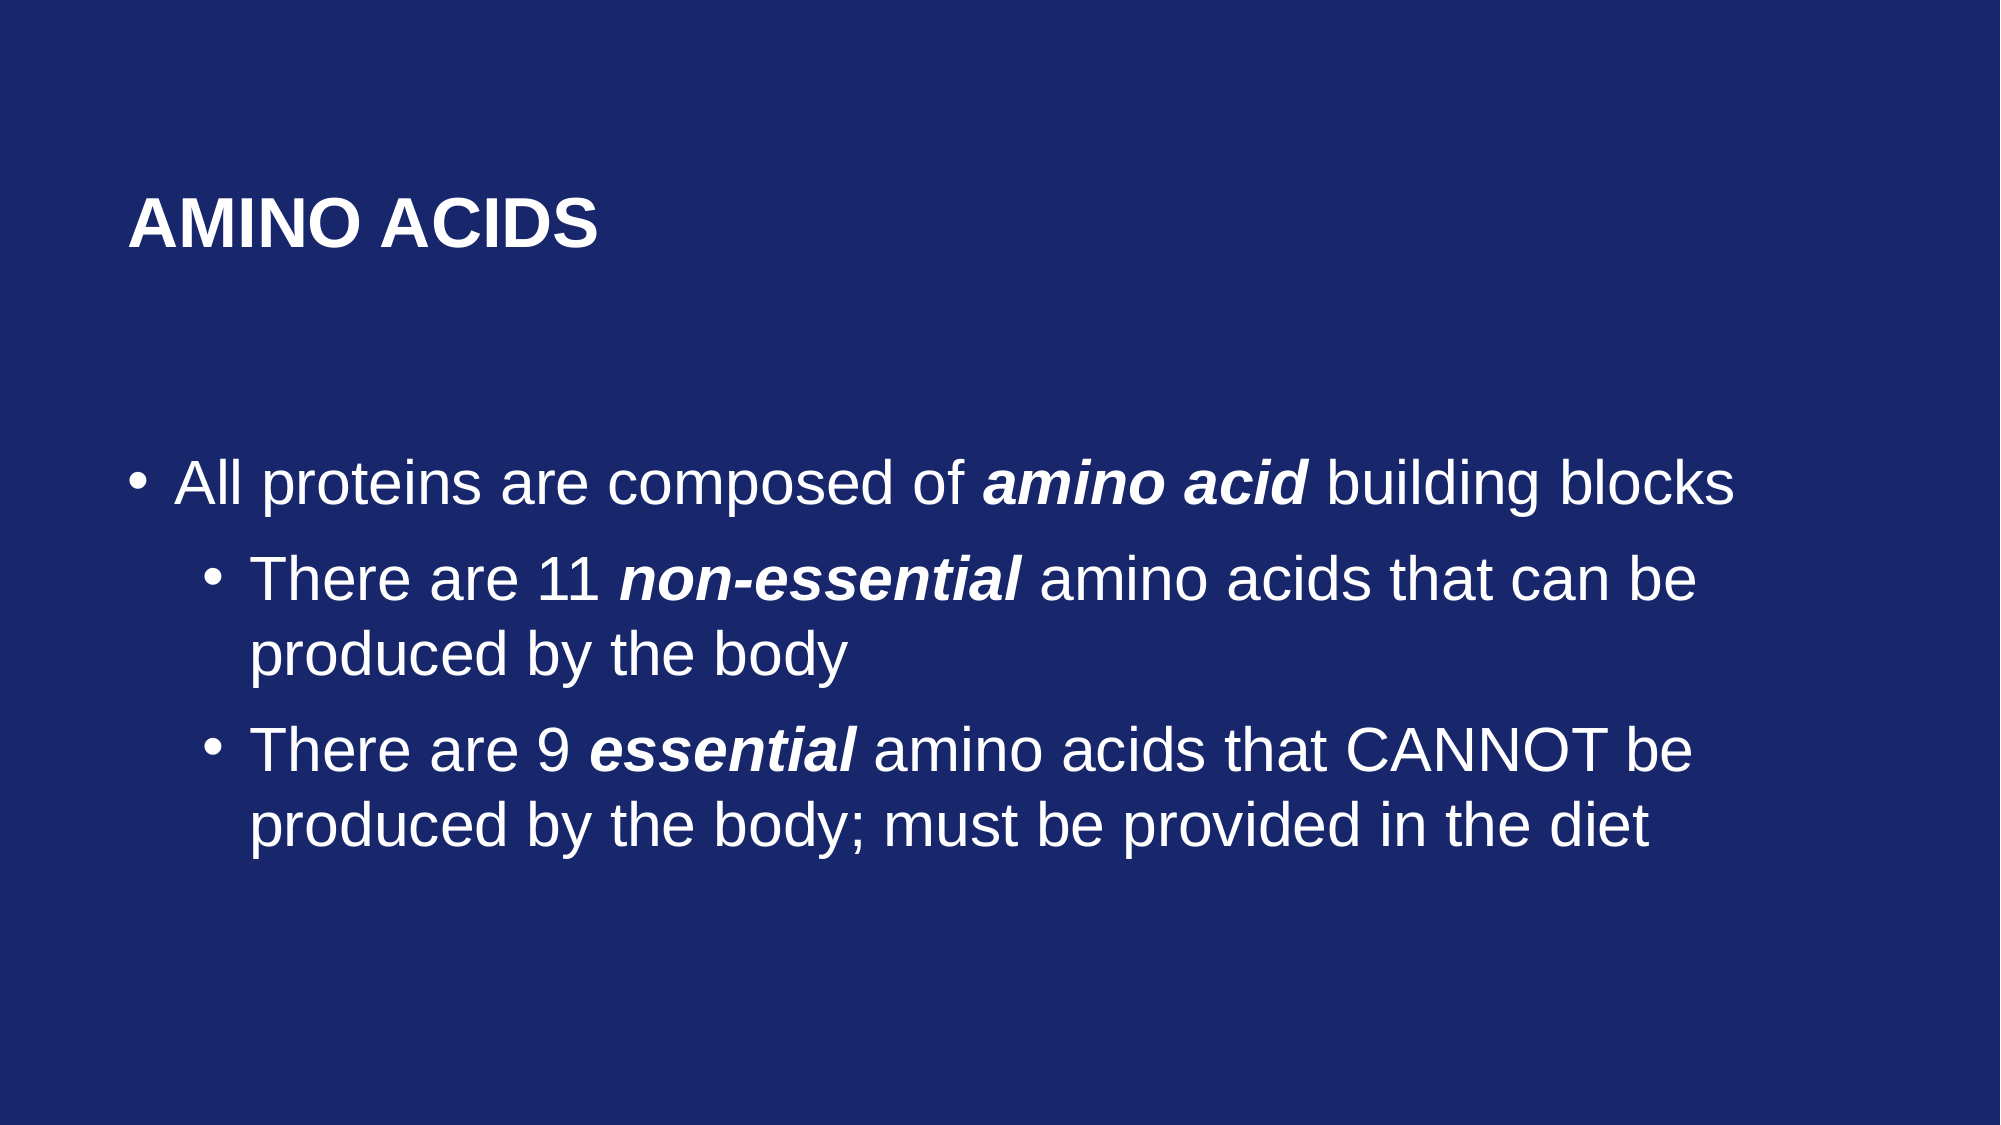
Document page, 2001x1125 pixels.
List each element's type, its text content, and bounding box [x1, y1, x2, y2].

title Amino acids [112, 99, 1775, 339]
list All proteins are composed of amino acid building blocks There are 11 non-essential amino acids that can be produced by the body There are 9 essential amino acids that CANNOT be produced by the body; must be provided in the diet [112, 351, 1775, 950]
